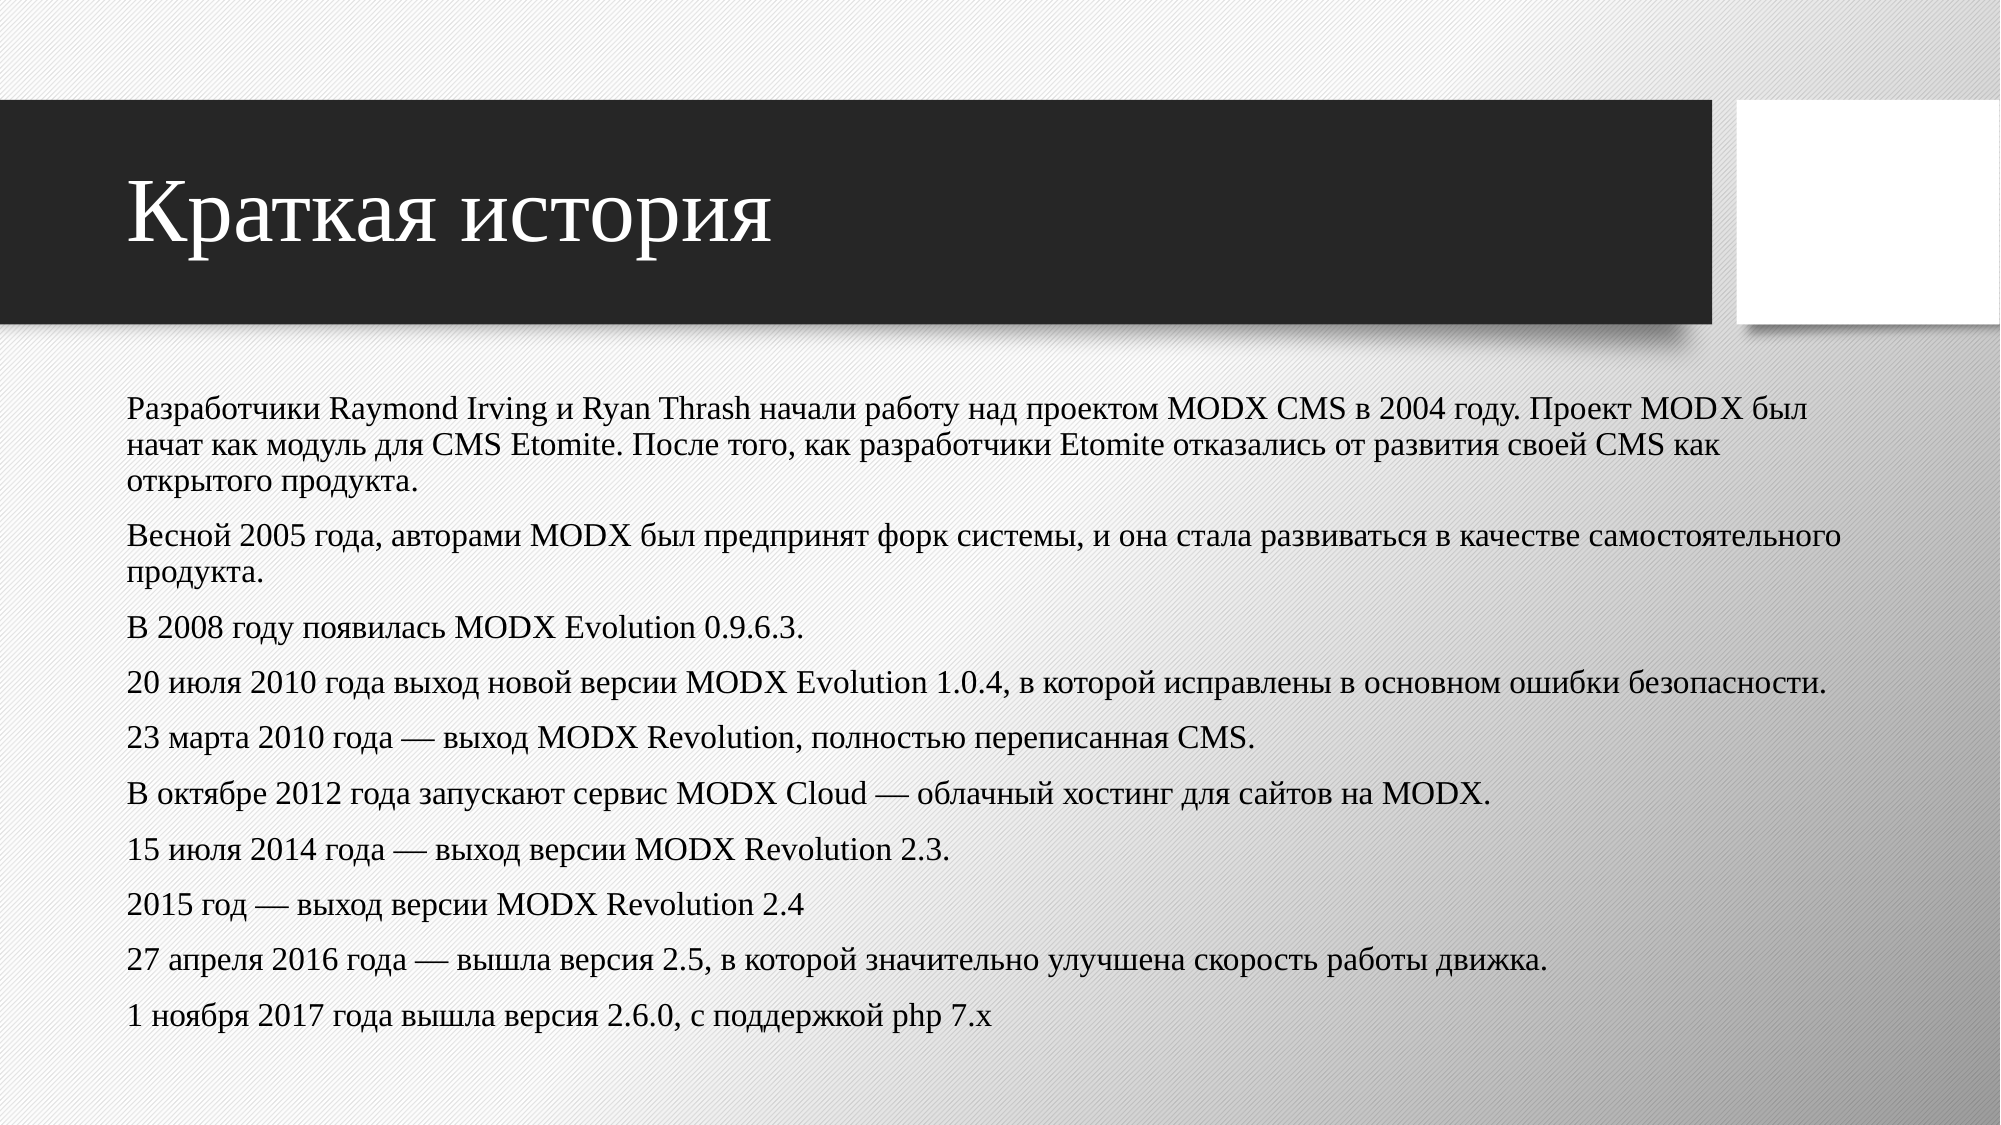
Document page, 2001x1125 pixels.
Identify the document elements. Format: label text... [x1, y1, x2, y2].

picture [0, 325, 1713, 376]
title Краткая история [111, 123, 1689, 301]
picture [1736, 325, 2000, 347]
list Разработчики Raymond Irving и Ryan Thrash начали работу над проектом MODX CMS в 2004 году. Проект MODX был начат как модуль для CMS Etomite. После того, как разработчики Etomite отказались от развития своей CMS как открытого продукта. Весной 2005 года, авторами MODX был предпринят форк системы, и она стала развиваться в качестве самостоятельного продукта. В 2008 году появилась MODX Evolution 0.9.6.3. 20 июля 2010 года выход новой версии MODX Evolution 1.0.4, в которой исправлены в основном ошибки безопасности. 23 марта 2010 года — выход MODX Revolution, полностью переписанная CMS. В октябре 2012 года запускают сервис MODX Cloud — облачный хостинг для сайтов на MODX. 15 июля 2014 года — выход версии MODX Revolution 2.3. 2015 год — выход версии MODX Revolution 2.4 27 апреля 2016 года — вышла версия 2.5, в которой значительно улучшена скорость работы движка. 1 ноября 2017 года вышла версия 2.6.0, с поддержкой php 7.x [111, 383, 1880, 1070]
